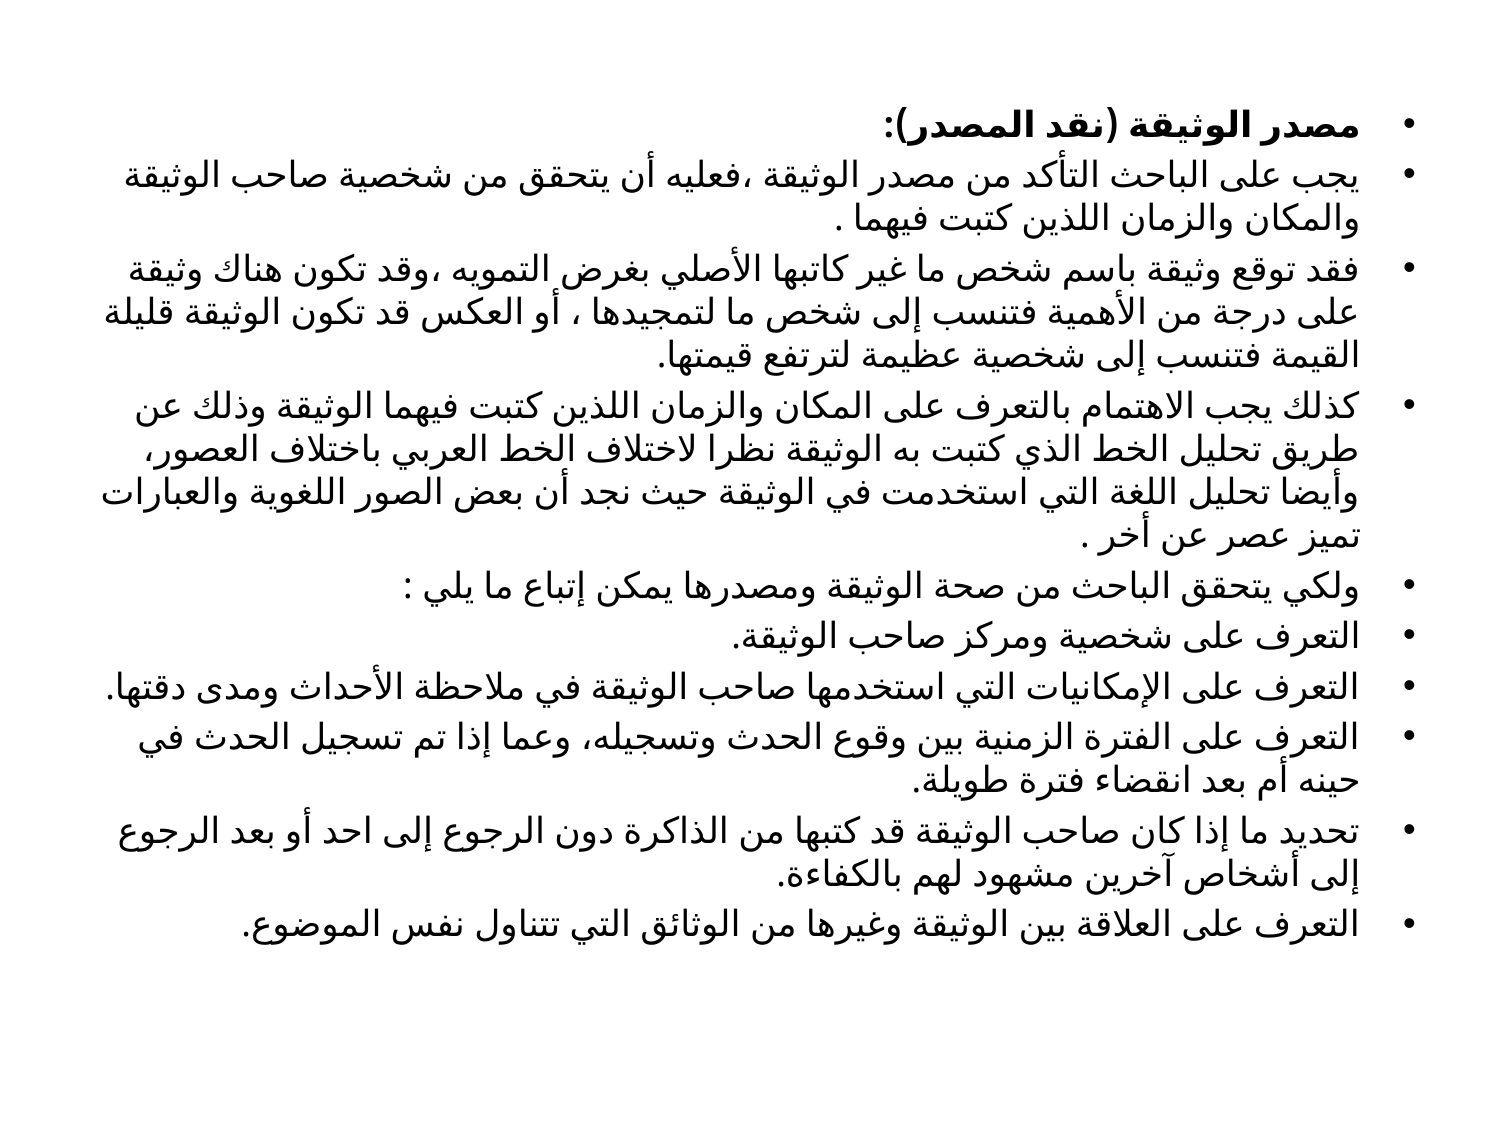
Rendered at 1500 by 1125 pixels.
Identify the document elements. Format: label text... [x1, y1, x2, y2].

list مصدر الوثيقة (نقد المصدر): يجب على الباحث التأكد من مصدر الوثيقة ،فعليه أن يتحقق من شخصية صاحب الوثيقة والمكان والزمان اللذين كتبت فيهما . فقد توقع وثيقة باسم شخص ما غير كاتبها الأصلي بغرض التمويه ،وقد تكون هناك وثيقة على درجة من الأهمية فتنسب إلى شخص ما لتمجيدها ، أو العكس قد تكون الوثيقة قليلة القيمة فتنسب إلى شخصية عظيمة لترتفع قيمتها. كذلك يجب الاهتمام بالتعرف على المكان والزمان اللذين كتبت فيهما الوثيقة وذلك عن طريق تحليل الخط الذي كتبت به الوثيقة نظرا لاختلاف الخط العربي باختلاف العصور، وأيضا تحليل اللغة التي استخدمت في الوثيقة حيث نجد أن بعض الصور اللغوية والعبارات تميز عصر عن أخر . ولكي يتحقق الباحث من صحة الوثيقة ومصدرها يمكن إتباع ما يلي : التعرف على شخصية ومركز صاحب الوثيقة. التعرف على الإمكانيات التي استخدمها صاحب الوثيقة في ملاحظة الأحداث ومدى دقتها. التعرف على الفترة الزمنية بين وقوع الحدث وتسجيله، وعما إذا تم تسجيل الحدث في حينه أم بعد انقضاء فترة طويلة. تحديد ما إذا كان صاحب الوثيقة قد كتبها من الذاكرة دون الرجوع إلى احد أو بعد الرجوع إلى أشخاص آخرين مشهود لهم بالكفاءة. التعرف على العلاقة بين الوثيقة وغيرها من الوثائق التي تتناول نفس الموضوع. [75, 93, 1425, 1005]
